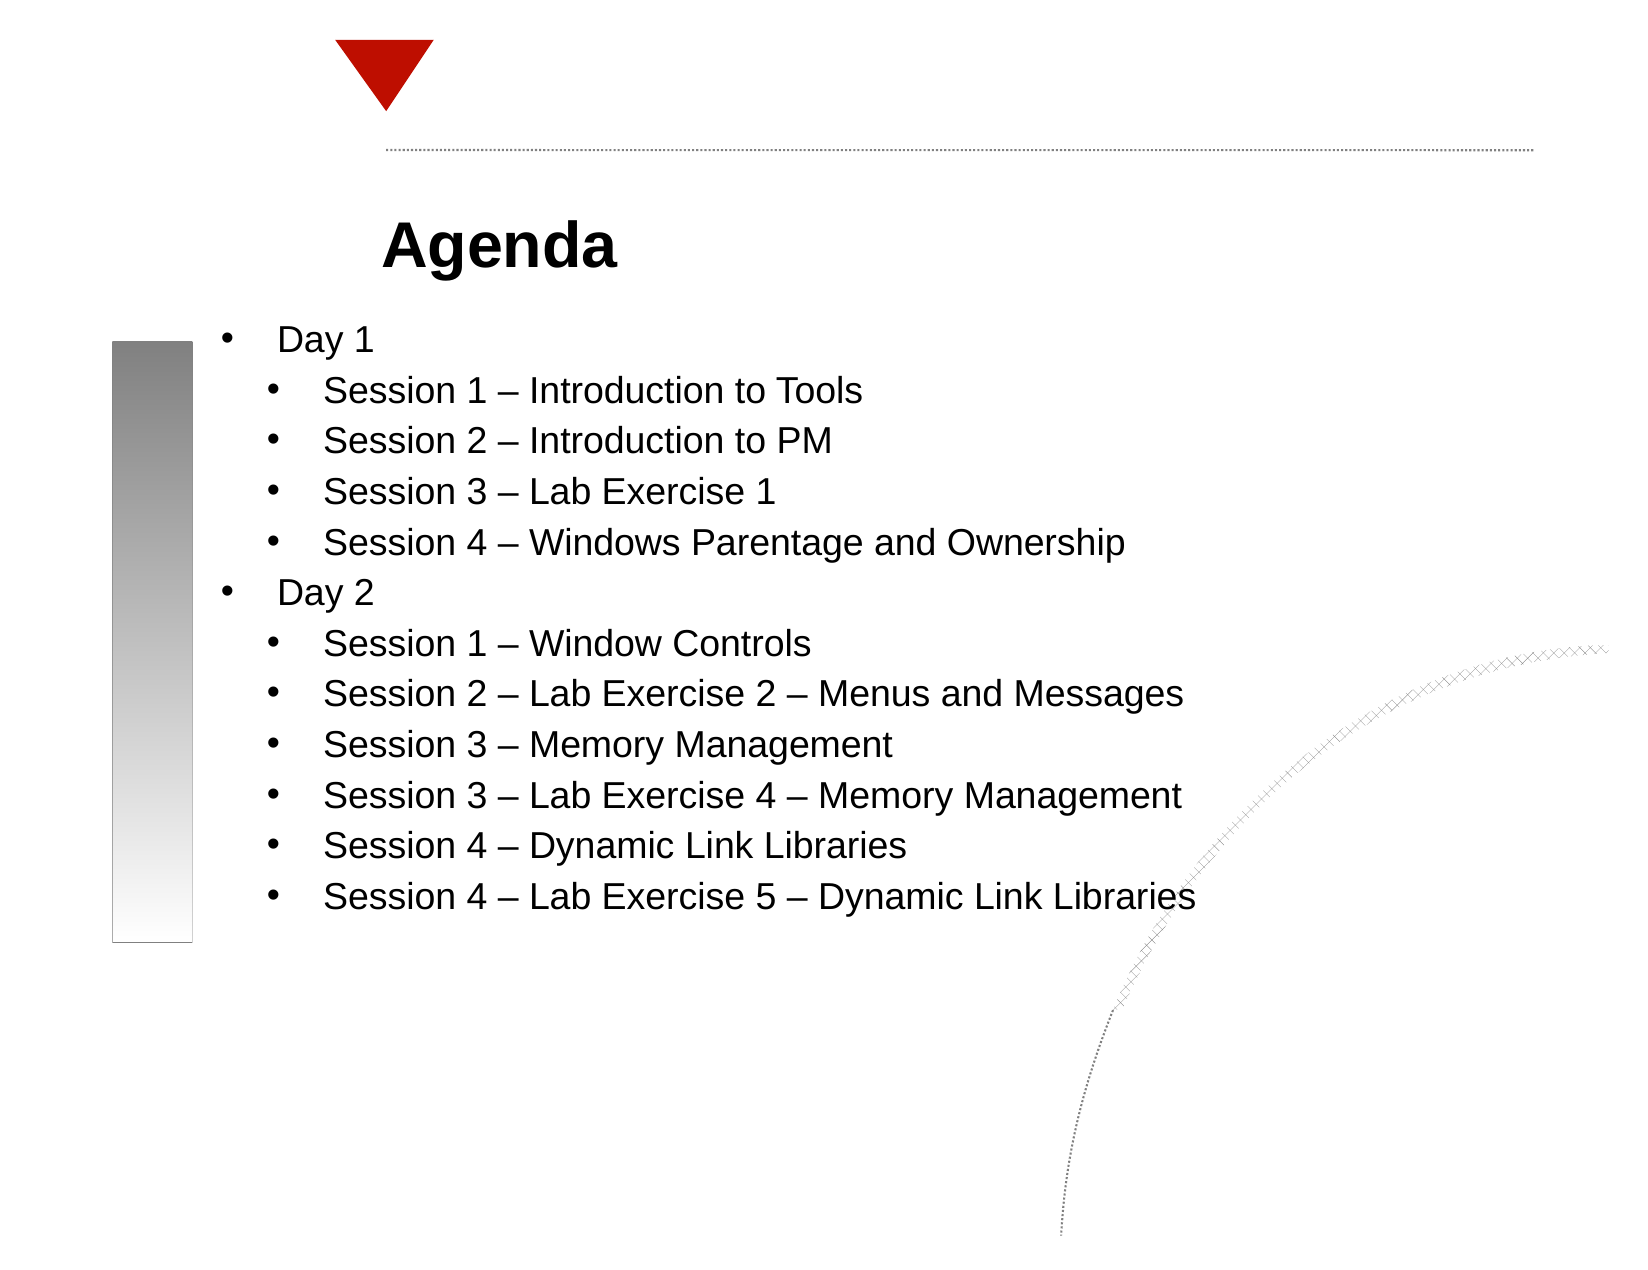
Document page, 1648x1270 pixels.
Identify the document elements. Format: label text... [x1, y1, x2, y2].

text_box Day 1 Session 1 – Introduction to Tools Session 2 – Introduction to PM Session 3 – Lab Exercise 1 Session 4 – Windows Parentage and Ownership Day 2 Session 1 – Window Controls Session 2 – Lab Exercise 2 – Menus and Messages Session 3 – Memory Management Session 3 – Lab Exercise 4 – Memory Management Session 4 – Dynamic Link Libraries Session 4 – Lab Exercise 5 – Dynamic Link Libraries [220, 315, 1526, 917]
text_box Agenda [381, 202, 1533, 280]
